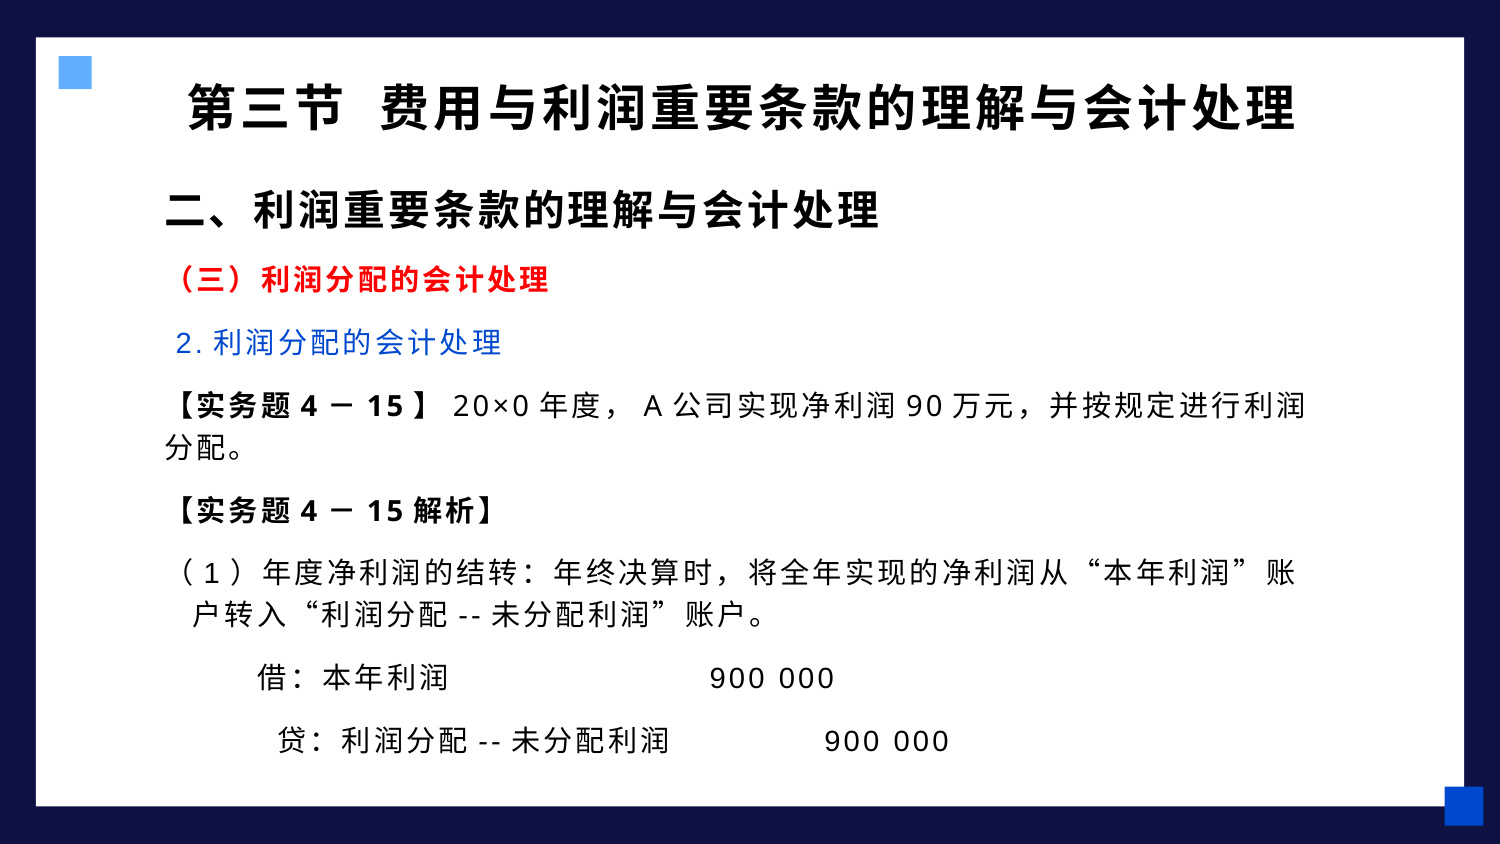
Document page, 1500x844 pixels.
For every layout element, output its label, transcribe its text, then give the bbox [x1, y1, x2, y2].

list 二、利润重要条款的理解与会计处理 （三）利润分配的会计处理 2.利润分配的会计处理 【实务题4－15】20×0年度，A公司实现净利润90万元，并按规定进行利润分配。 【实务题4－15解析】 （1）年度净利润的结转：年终决算时，将全年实现的净利润从“本年利润”账户转入“利润分配--未分配利润”账户。 借：本年利润 900 000 贷：利润分配--未分配利润 900 000 [147, 173, 1333, 598]
title 第三节 费用与利润重要条款的理解与会计处理 [147, 55, 1333, 146]
